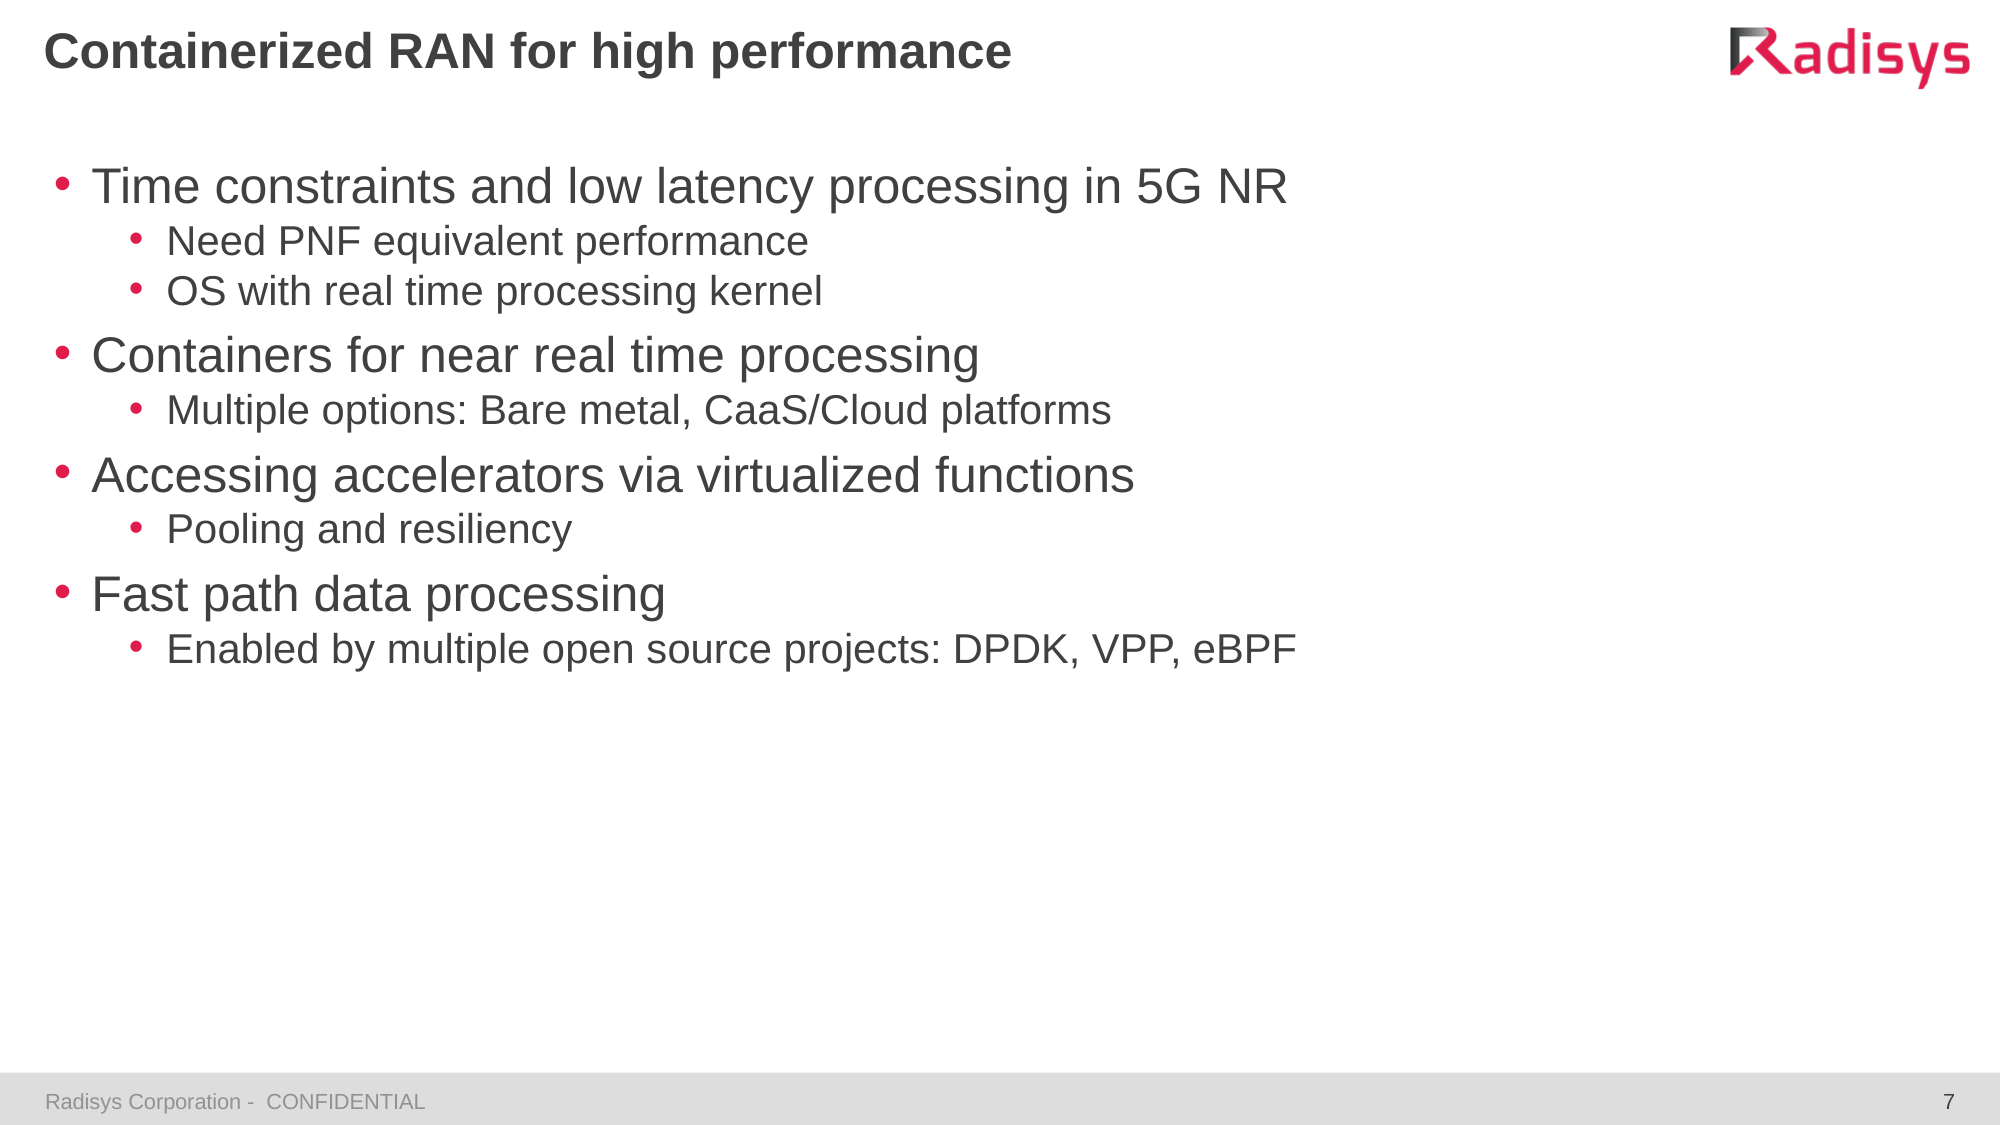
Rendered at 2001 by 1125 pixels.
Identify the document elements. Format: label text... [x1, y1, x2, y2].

footer Radisys Corporation - CONFIDENTIAL [0, 1070, 750, 1125]
title Containerized RAN for high performance [0, 0, 1696, 105]
text_box Time constraints and low latency processing in 5G NR Need PNF equivalent performance OS with real time processing kernel Containers for near real time processing Multiple options: Bare metal, CaaS/Cloud platforms Accessing accelerators via virtualized functions Pooling and resiliency Fast path data processing Enabled by multiple open source projects: DPDK, VPP, eBPF [39, 157, 1925, 1028]
picture [1728, 25, 1972, 91]
